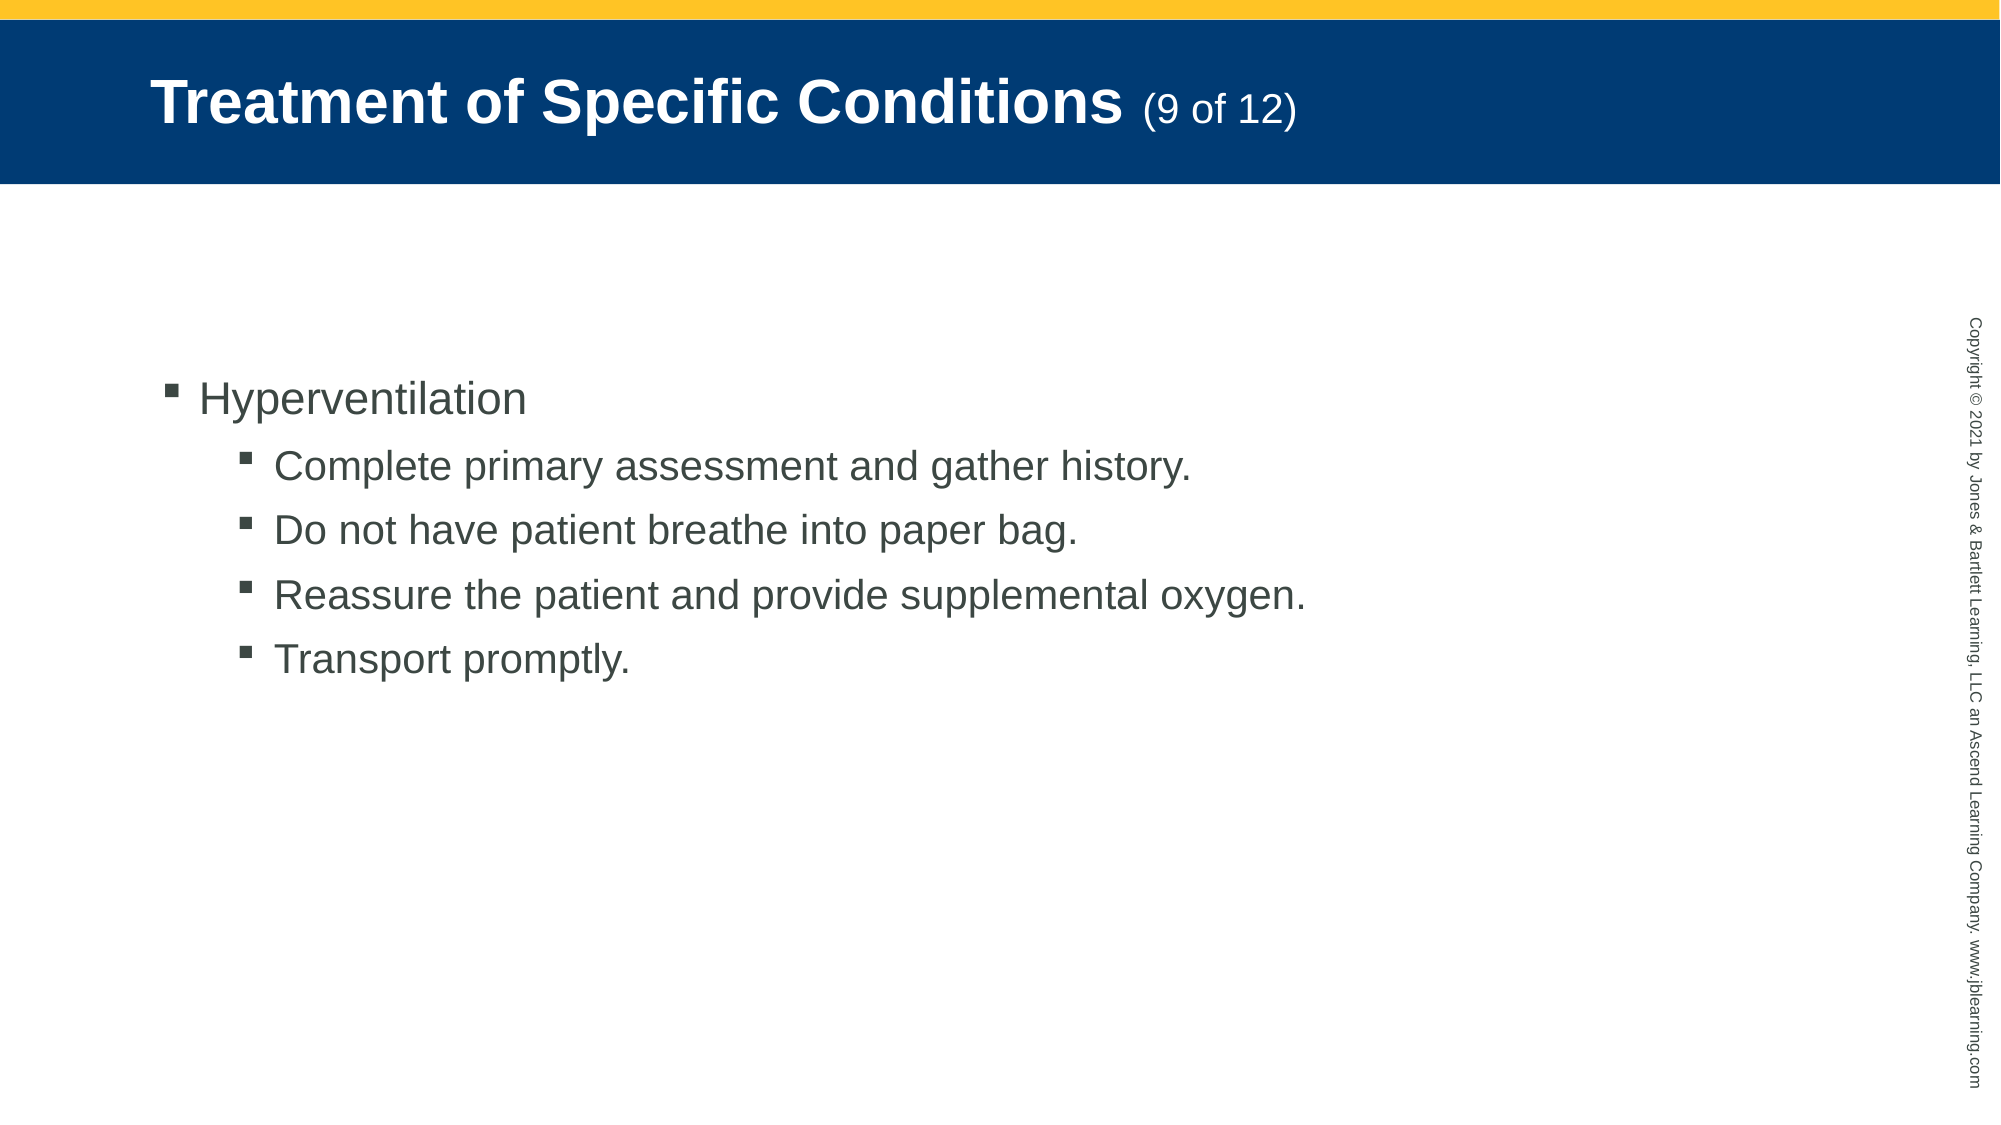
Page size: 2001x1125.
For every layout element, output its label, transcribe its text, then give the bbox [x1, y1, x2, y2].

list Hyperventilation Complete primary assessment and gather history. Do not have patient breathe into paper bag. Reassure the patient and provide supplemental oxygen. Transport promptly. [146, 361, 1859, 1016]
title Treatment of Specific Conditions (9 of 12) [0, 19, 2000, 185]
